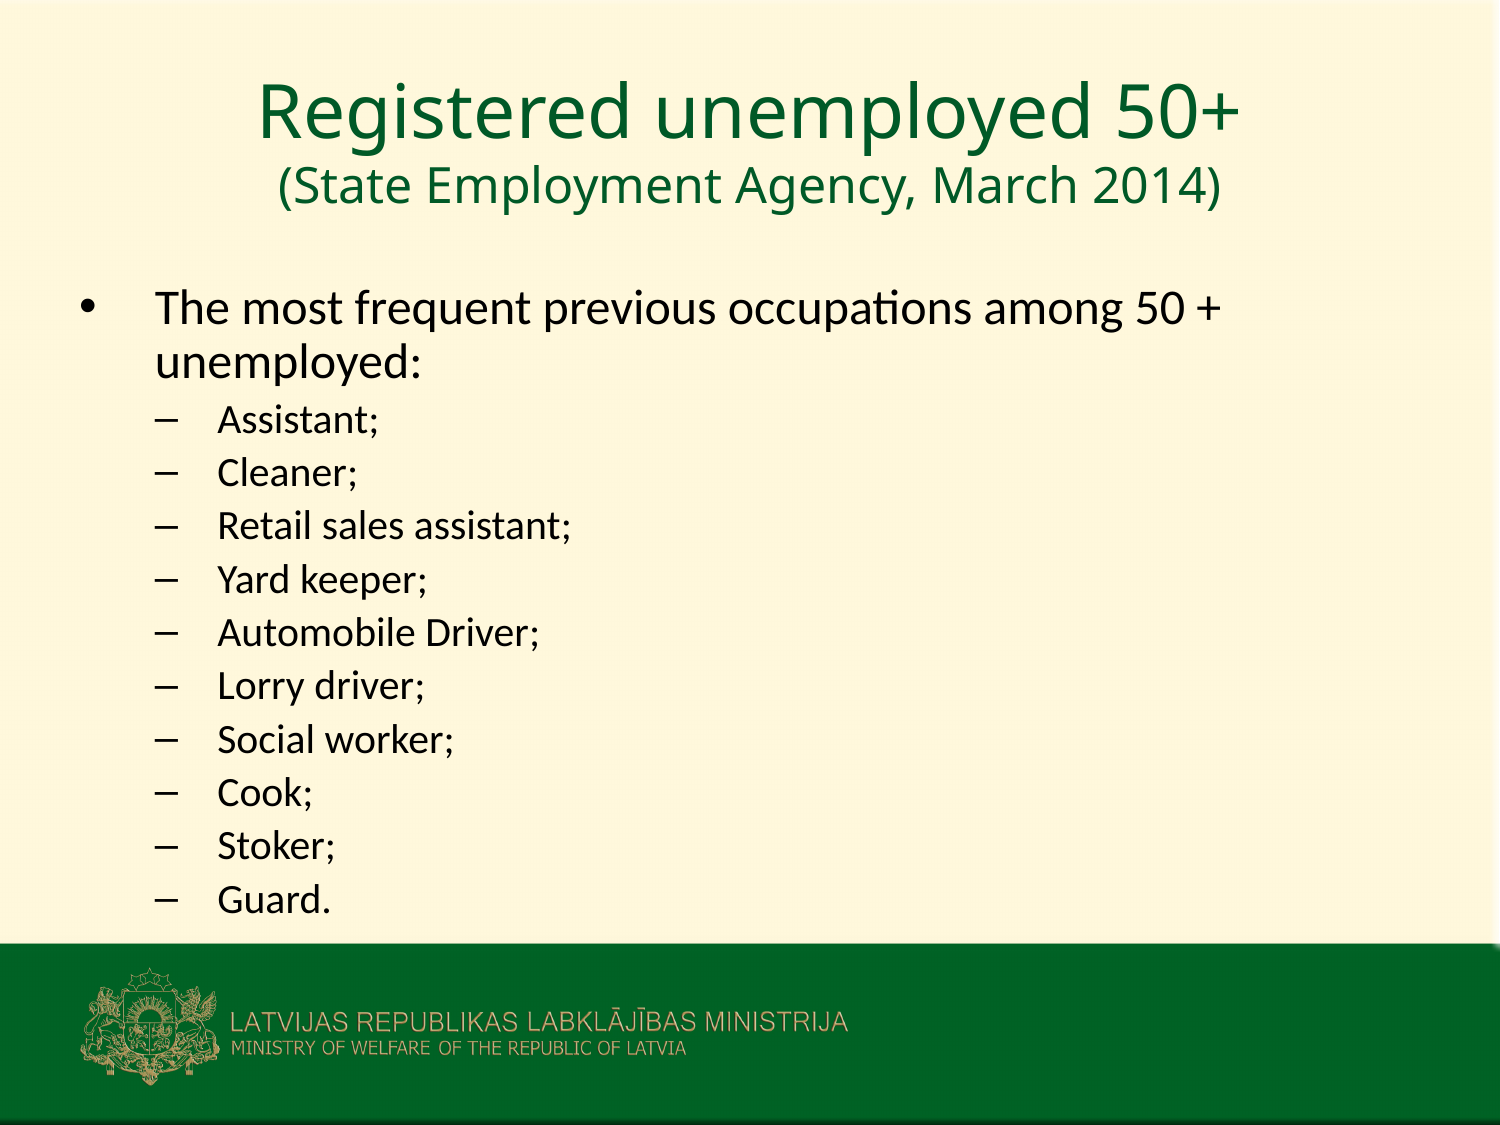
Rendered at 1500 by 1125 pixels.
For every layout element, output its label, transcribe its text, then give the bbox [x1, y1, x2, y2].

list The most frequent previous occupations among 50 + unemployed: Assistant; Cleaner; Retail sales assistant; Yard keeper; Automobile Driver; Lorry driver; Social worker; Cook; Stoker; Guard. [64, 243, 1416, 987]
title Registered unemployed 50+ (State Employment Agency, March 2014) [74, 44, 1426, 233]
picture [0, 0, 1500, 1125]
